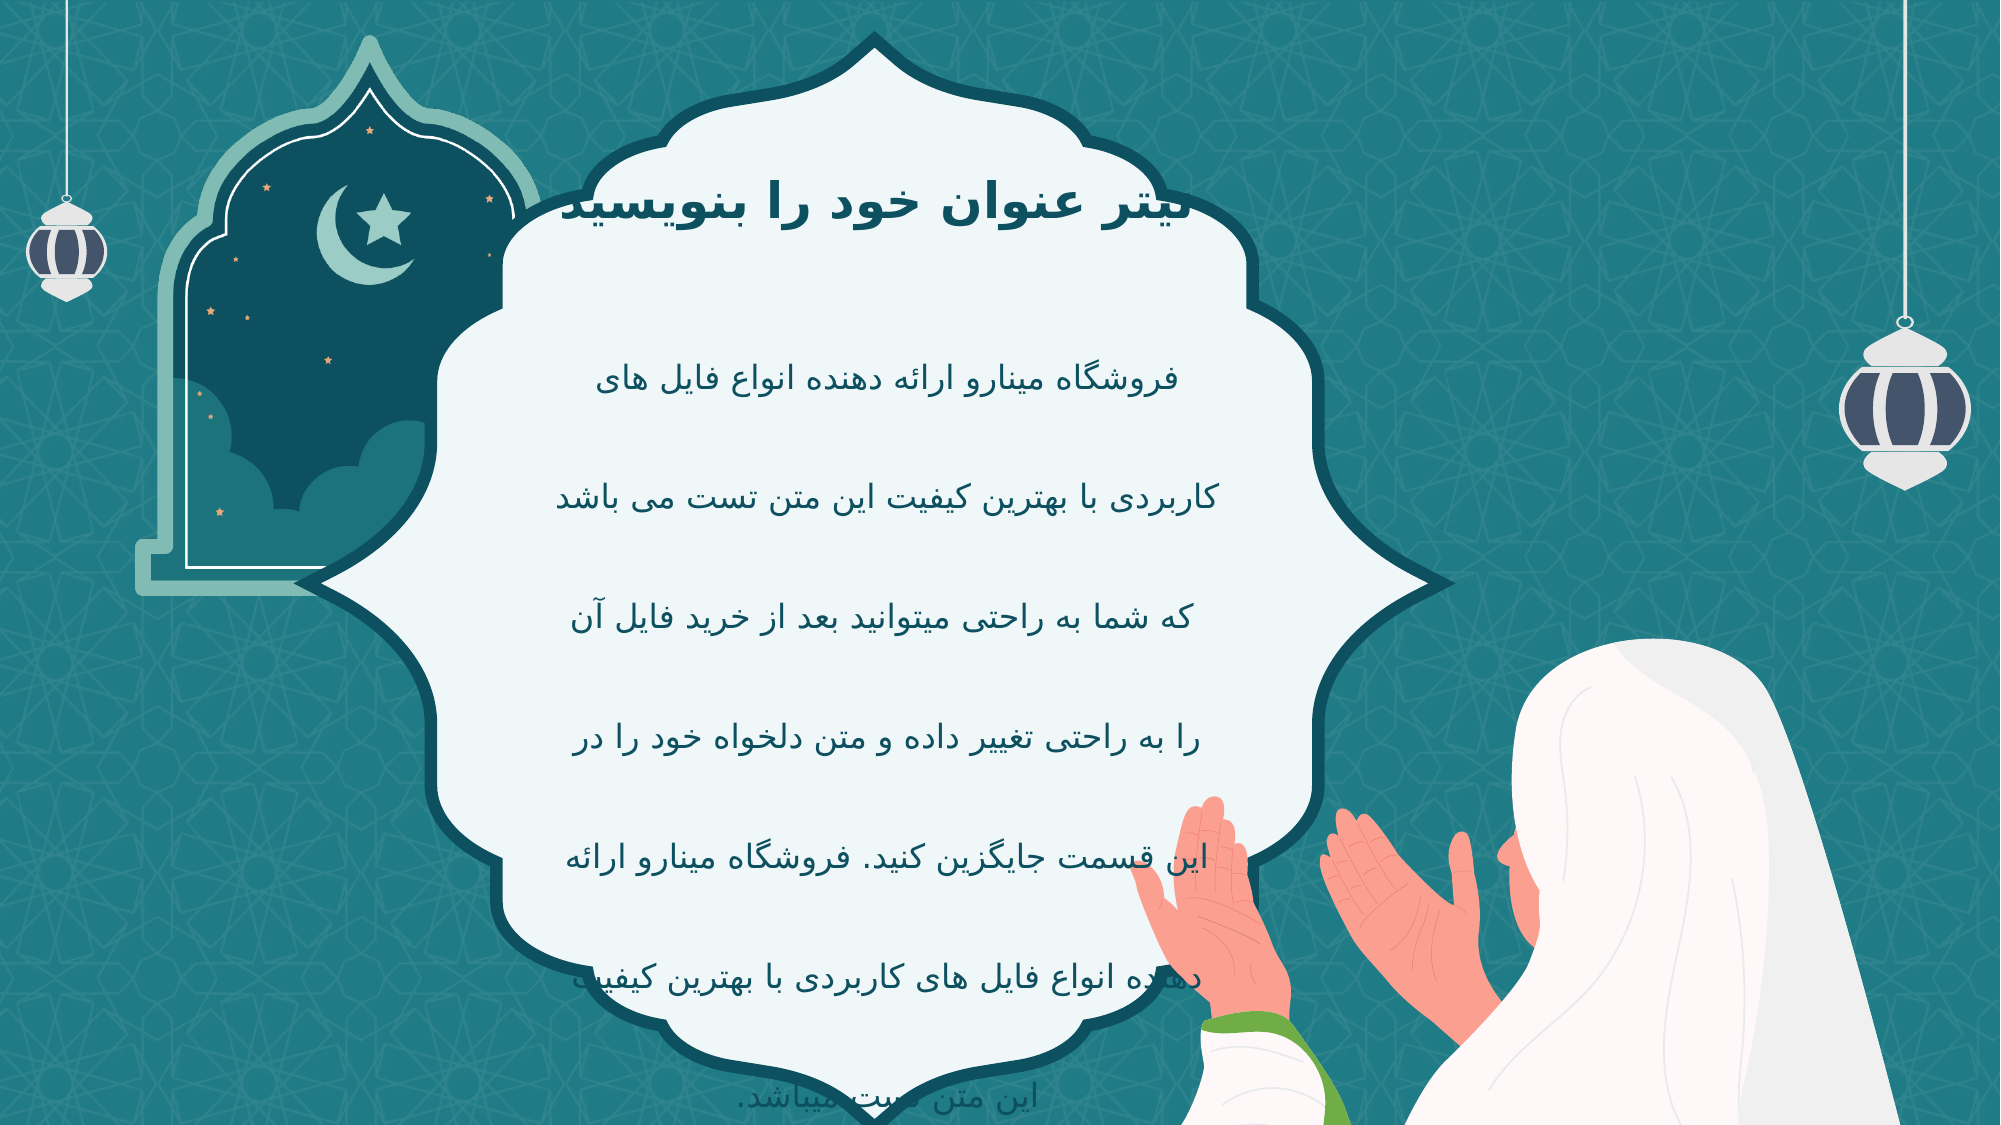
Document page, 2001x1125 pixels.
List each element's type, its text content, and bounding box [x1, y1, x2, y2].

text_box [331, 596, 539, 958]
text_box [1125, 638, 1912, 1125]
text_box [1237, 491, 1443, 638]
text_box فروشگاه مینارو ارائه دهنده انواع فایل های کاربردی با بهترین کیفیت این متن تست می باشد که شما به راحتی میتوانید بعد از خرید فایل آن را به راحتی تغییر داده و متن دلخواه خود را در این قسمت جایگزین کنید. فروشگاه مینارو ارائه دهنده انواع فایل های کاربردی با بهترین کیفیت این متن تست میباشد. [539, 491, 1237, 1122]
picture [135, 491, 604, 596]
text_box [21, 0, 1979, 491]
